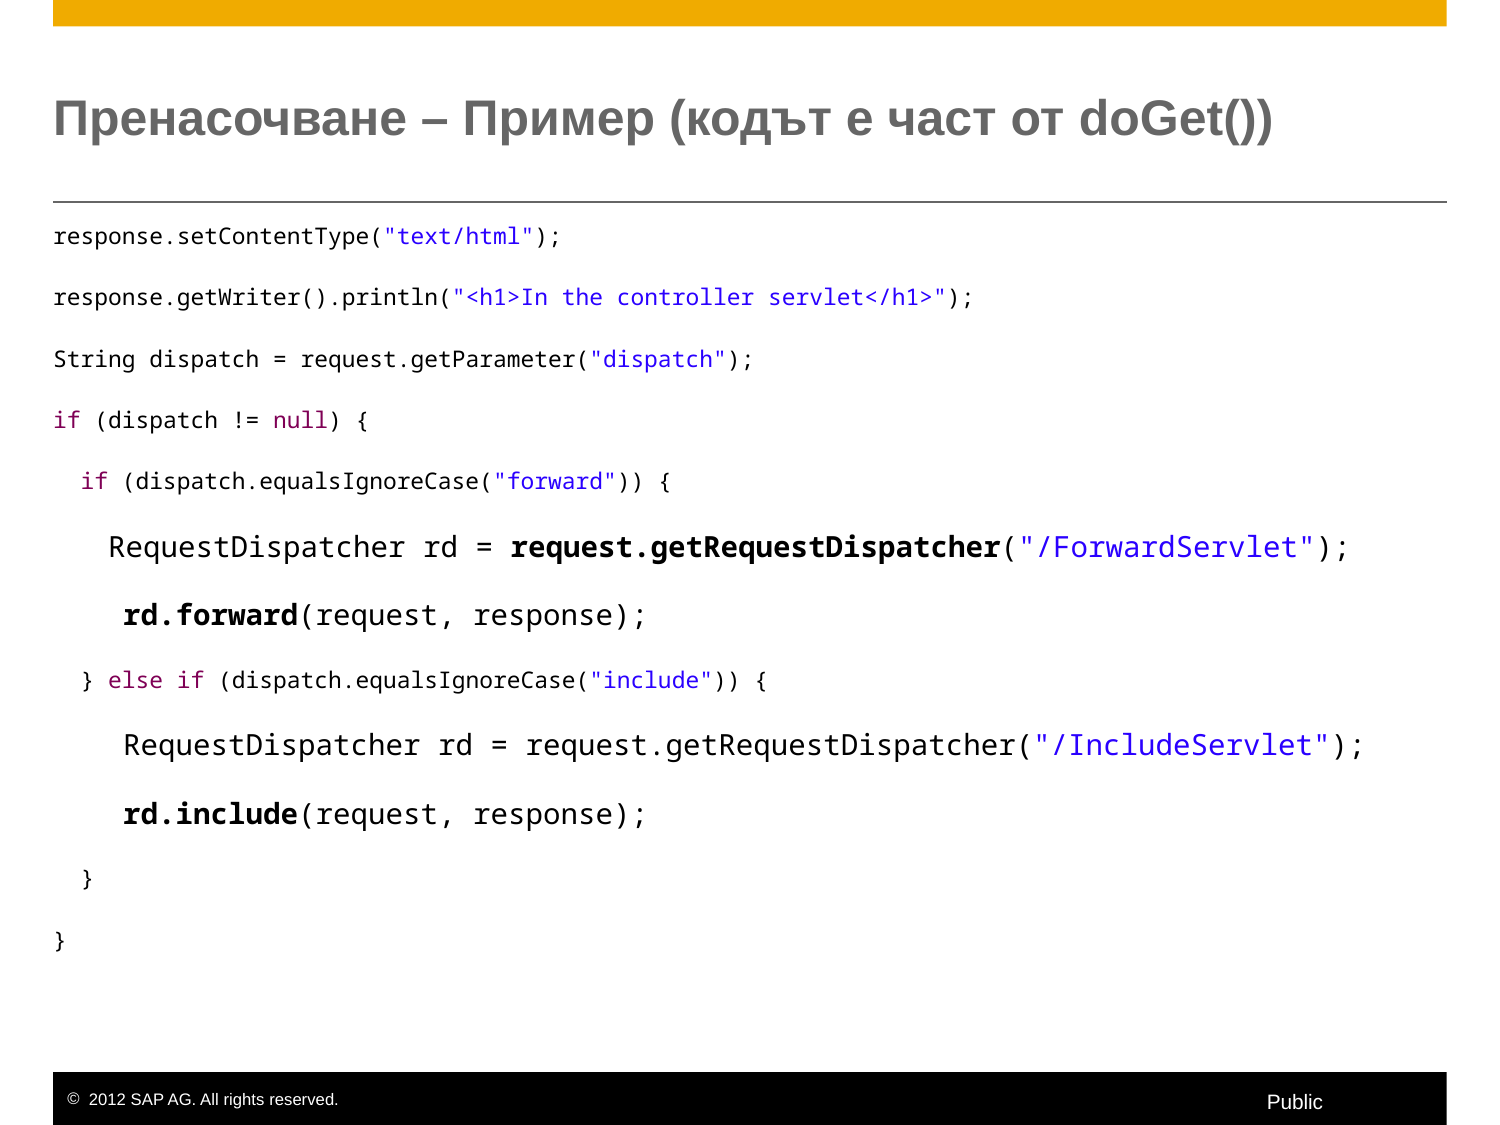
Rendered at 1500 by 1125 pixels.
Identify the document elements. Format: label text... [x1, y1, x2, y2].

list response.setContentType("text/html"); response.getWriter().println("<h1>In the controller servlet</h1>"); String dispatch = request.getParameter("dispatch"); if (dispatch != null) { if (dispatch.equalsIgnoreCase("forward")) { RequestDispatcher rd = request.getRequestDispatcher("/ForwardServlet"); rd.forward(request, response); } else if (dispatch.equalsIgnoreCase("include")) { RequestDispatcher rd = request.getRequestDispatcher("/IncludeServlet"); rd.include(request, response); } } [53, 221, 1447, 1044]
title Пренасочване – Пример (кодът е част от doGet()) [53, 53, 1447, 178]
